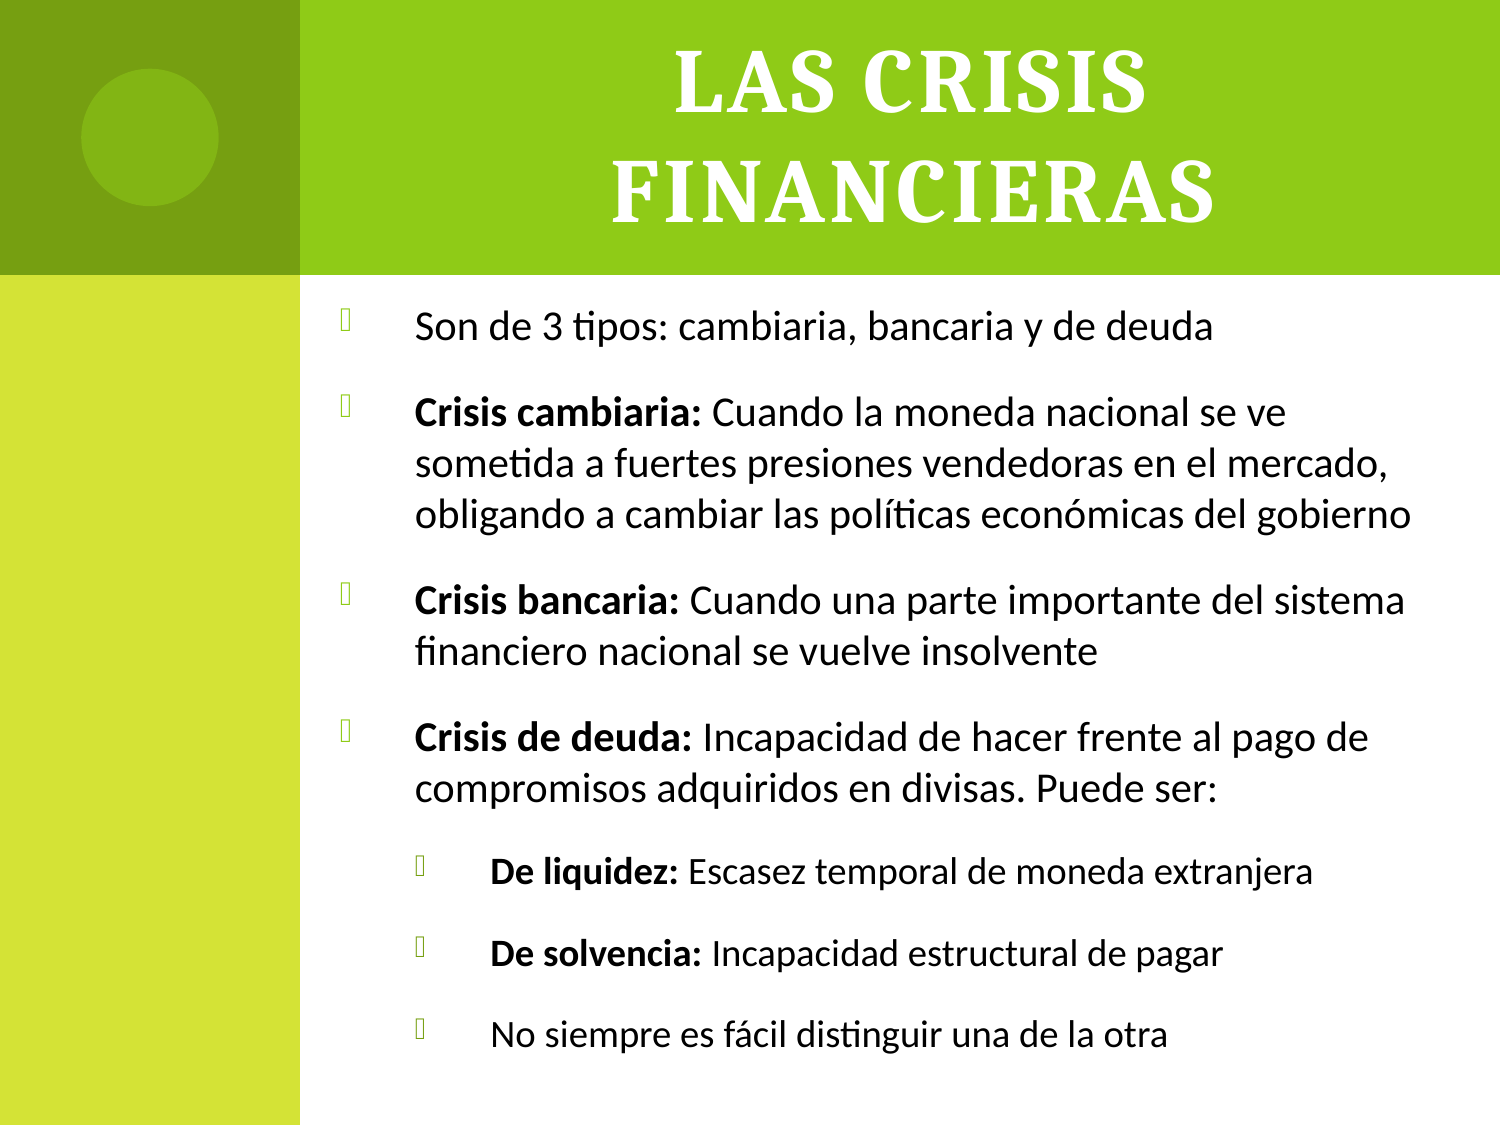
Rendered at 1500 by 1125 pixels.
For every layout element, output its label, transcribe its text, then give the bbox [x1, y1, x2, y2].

title Las crisis financieras [399, 37, 1425, 225]
list Son de 3 tipos: cambiaria, bancaria y de deuda Crisis cambiaria: Cuando la moneda nacional se ve sometida a fuertes presiones vendedoras en el mercado, obligando a cambiar las políticas económicas del gobierno Crisis bancaria: Cuando una parte importante del sistema financiero nacional se vuelve insolvente Crisis de deuda: Incapacidad de hacer frente al pago de compromisos adquiridos en divisas. Puede ser: De liquidez: Escasez temporal de moneda extranjera De solvencia: Incapacidad estructural de pagar No siempre es fácil distinguir una de la otra [324, 290, 1459, 1071]
